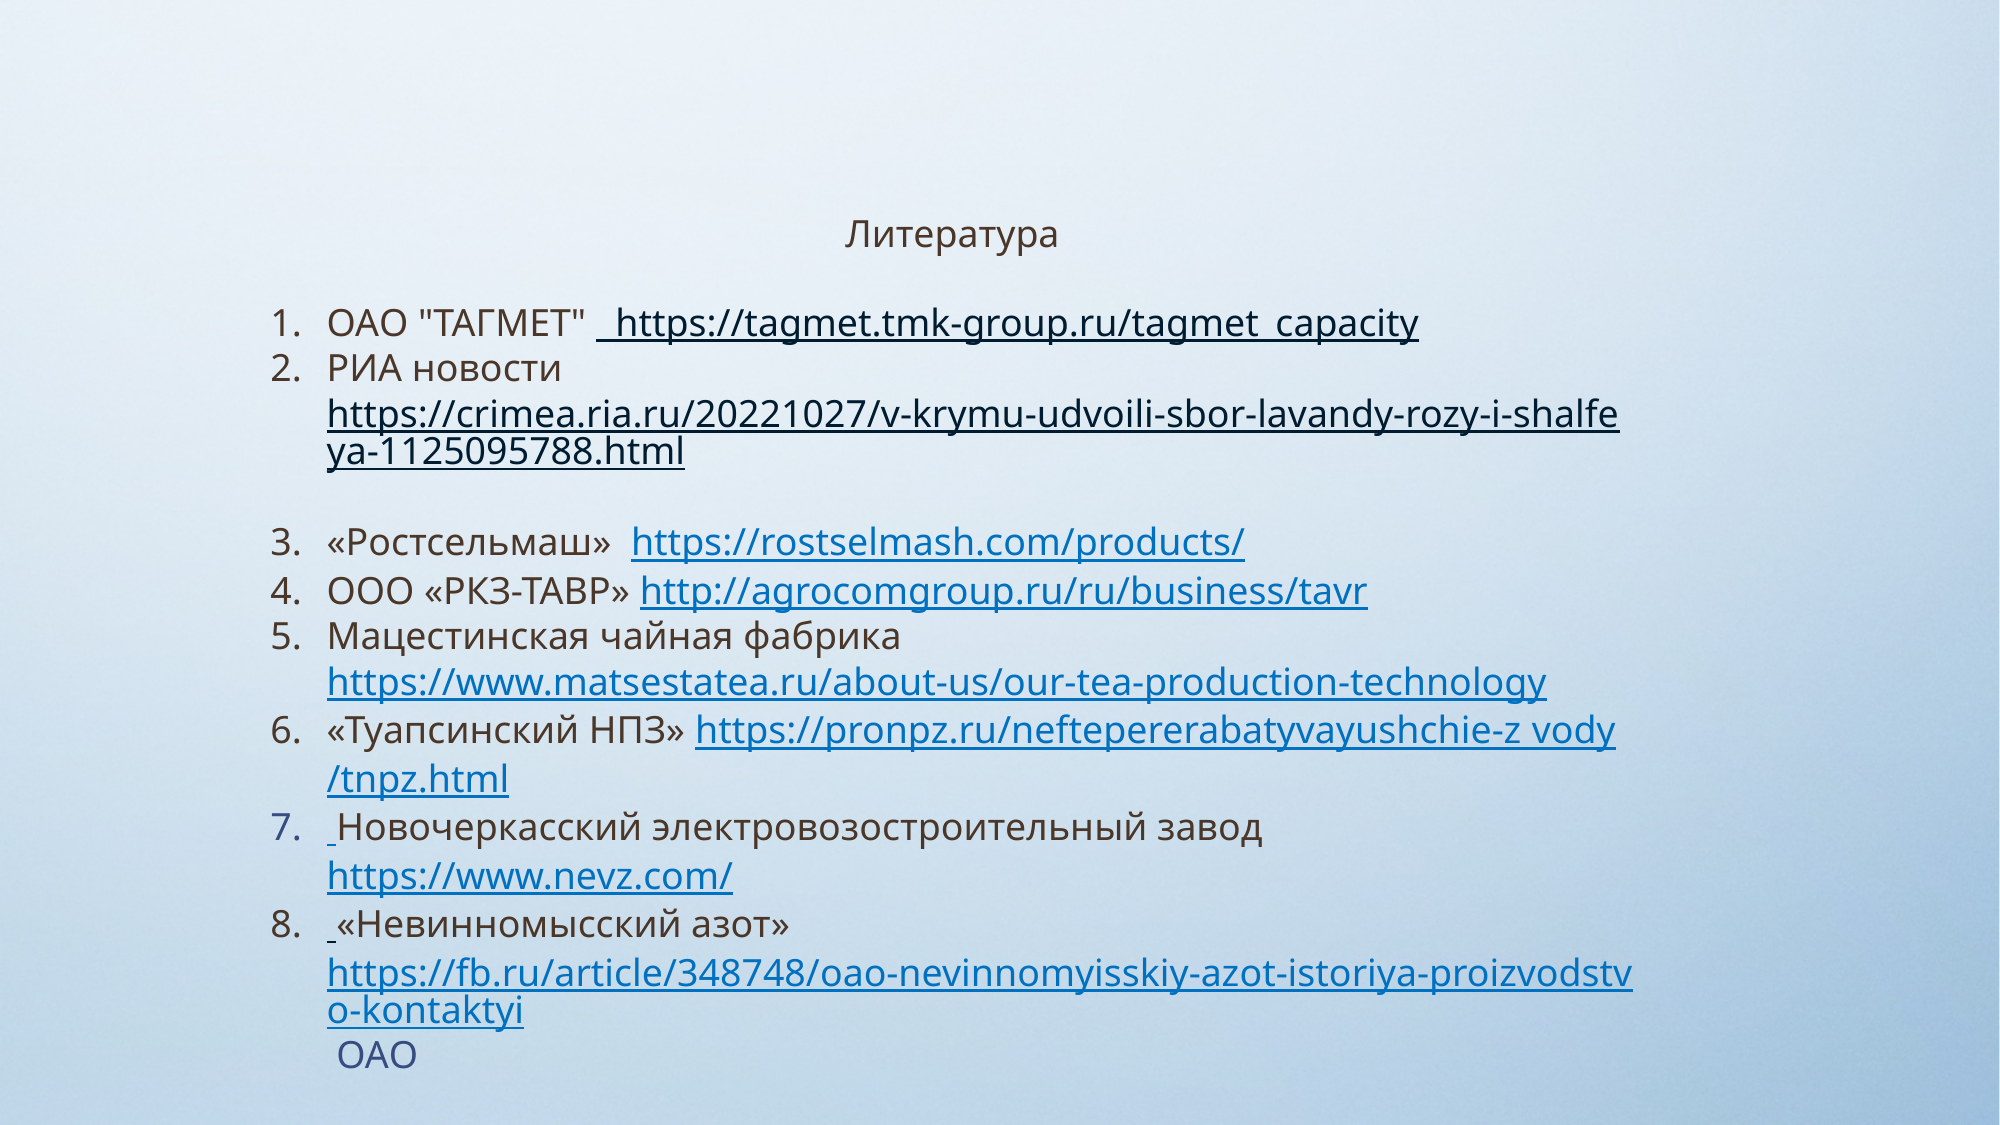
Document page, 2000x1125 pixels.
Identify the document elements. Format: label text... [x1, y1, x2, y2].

text_box Литература ОАО "ТАГМЕТ" https://tagmet.tmk-group.ru/tagmet_capacity РИА новости https://crimea.ria.ru/20221027/v-krymu-udvoili-sbor-lavandy-rozy-i-shalfeya-1125095788.html «Ростсельмаш» https://rostselmash.com/products/ ООО «РКЗ-ТАВР» http://agrocomgroup.ru/ru/business/tavr Мацестинская чайная фабрика https://www.matsestatea.ru/about-us/our-tea-production-technology «Туапсинский НПЗ» https://pronpz.ru/neftepererabatyvayushchie-z vody/tnpz.html Новочеркасский электровозостроительный завод https://www.nevz.com/ «Невинномысский азот» https://fb.ru/article/348748/oao-nevinnomyisskiy-azot-istoriya-proizvodstvo-kontaktyi ОАО [255, 160, 1650, 1125]
picture [0, 0, 2000, 1125]
